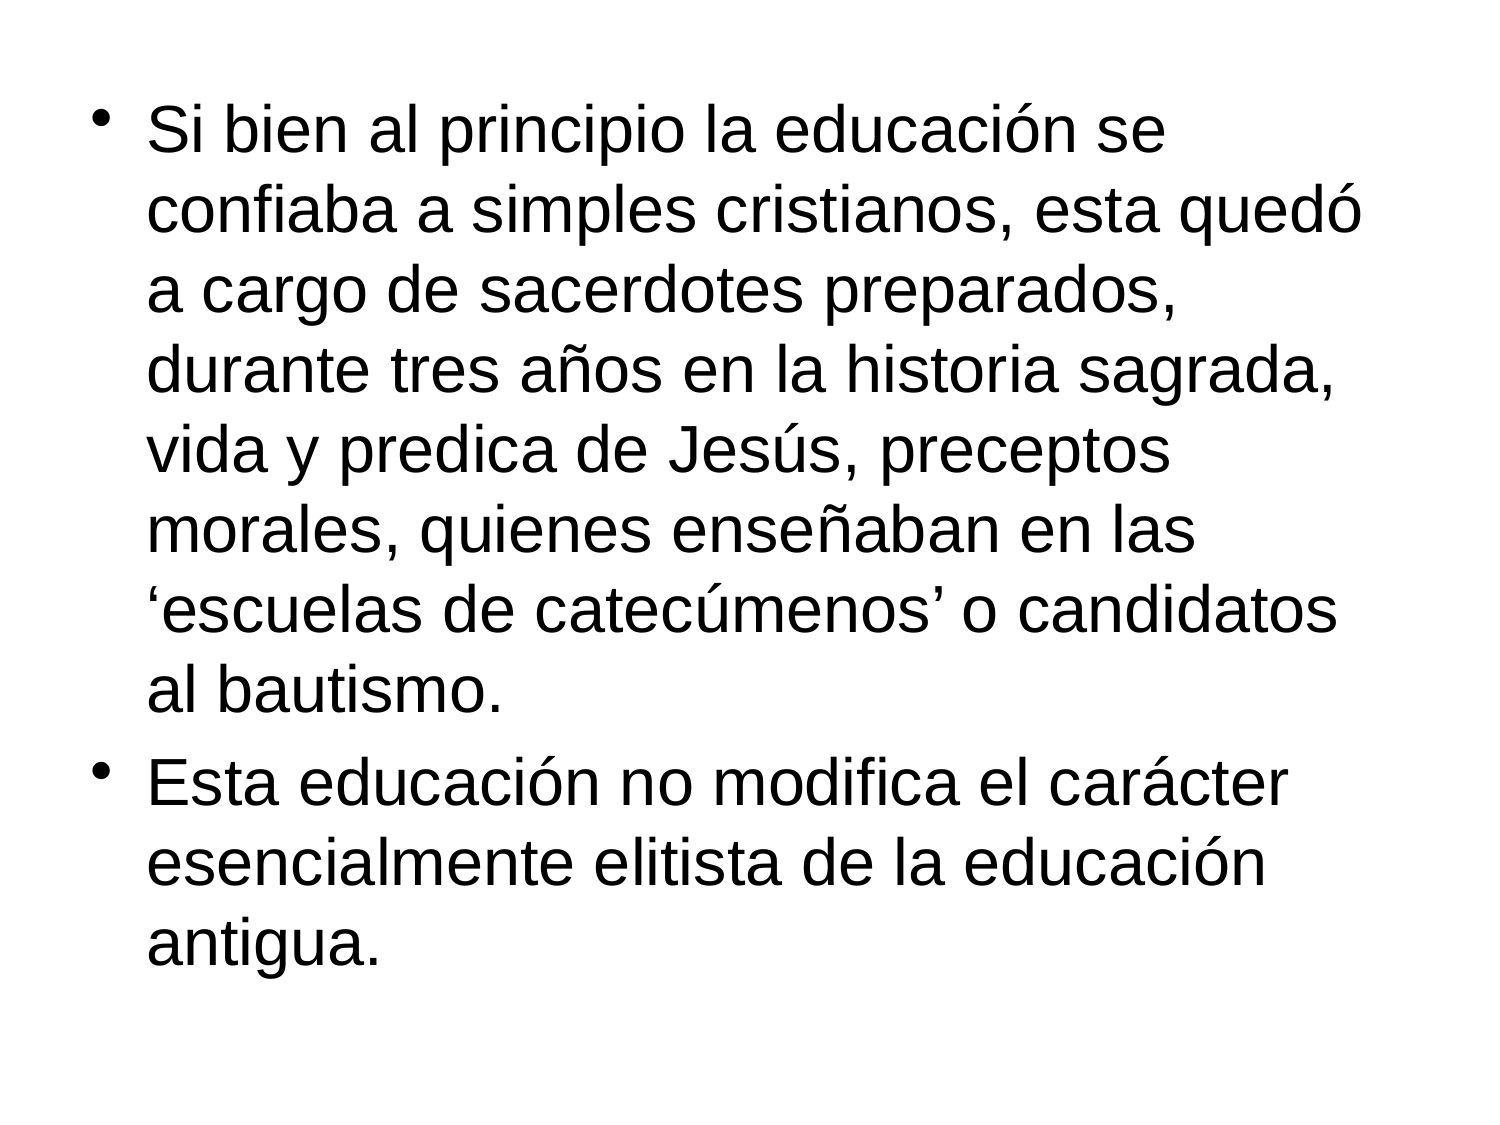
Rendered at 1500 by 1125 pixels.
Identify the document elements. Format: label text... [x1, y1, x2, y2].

list Si bien al principio la educación se confiaba a simples cristianos, esta quedó a cargo de sacerdotes preparados, durante tres años en la historia sagrada, vida y predica de Jesús, preceptos morales, quienes enseñaban en las ‘escuelas de catecúmenos’ o candidatos al bautismo. Esta educación no modifica el carácter esencialmente elitista de la educación antigua. [74, 77, 1426, 1059]
